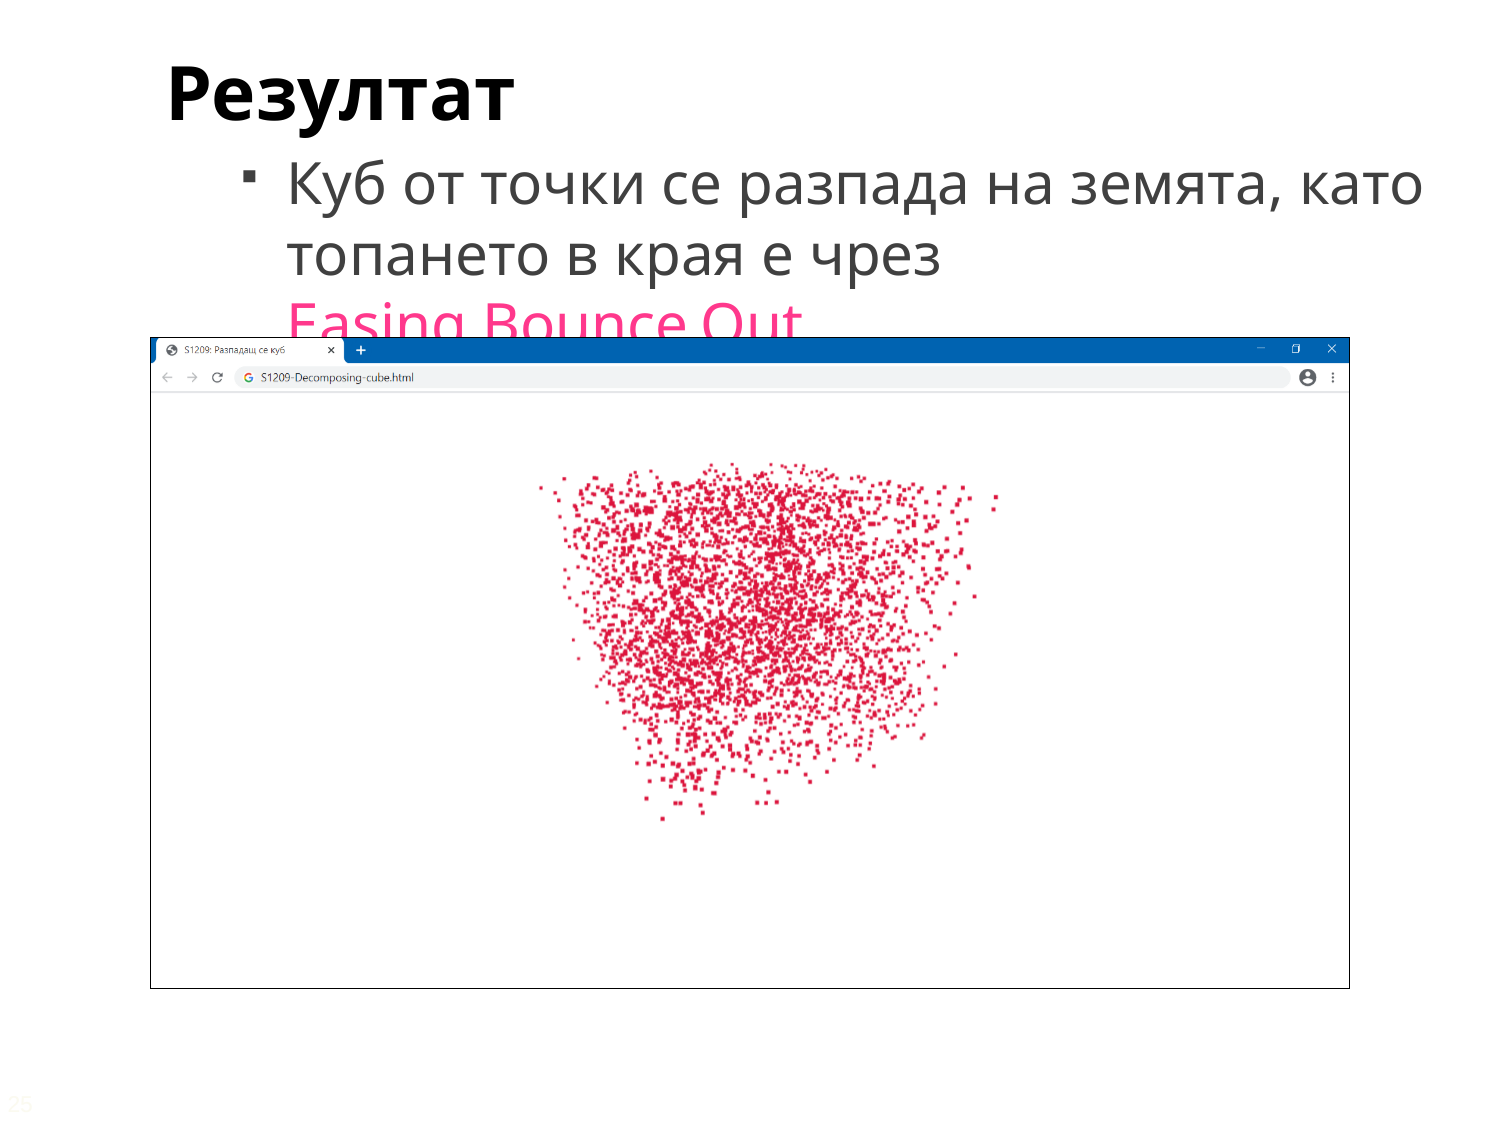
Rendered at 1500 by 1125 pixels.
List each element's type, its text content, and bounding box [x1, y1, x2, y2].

picture [149, 337, 1351, 989]
list Резултат Куб от точки се разпада на земята, като топането в края е чрез Easing.Bounce.Out [150, 37, 1488, 1113]
